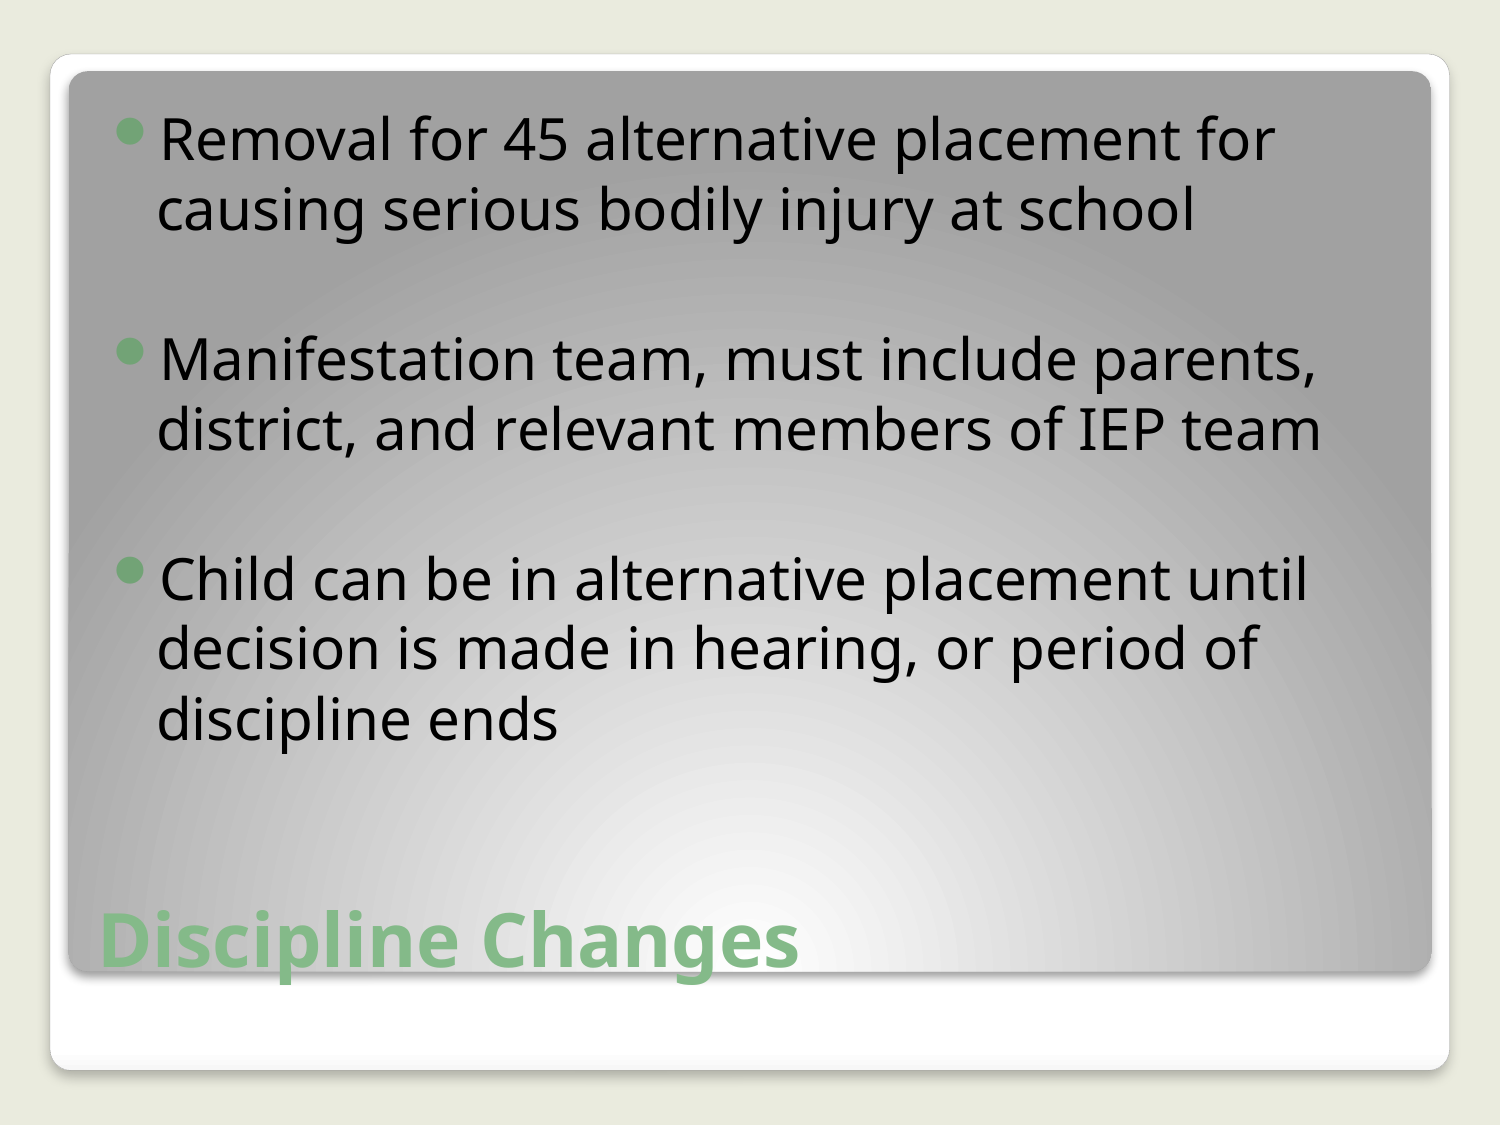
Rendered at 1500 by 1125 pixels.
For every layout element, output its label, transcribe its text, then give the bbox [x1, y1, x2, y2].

list Removal for 45 alternative placement for causing serious bodily injury at school Manifestation team, must include parents, district, and relevant members of IEP team Child can be in alternative placement until decision is made in hearing, or period of discipline ends [82, 86, 1425, 774]
title Discipline Changes [82, 817, 1425, 990]
